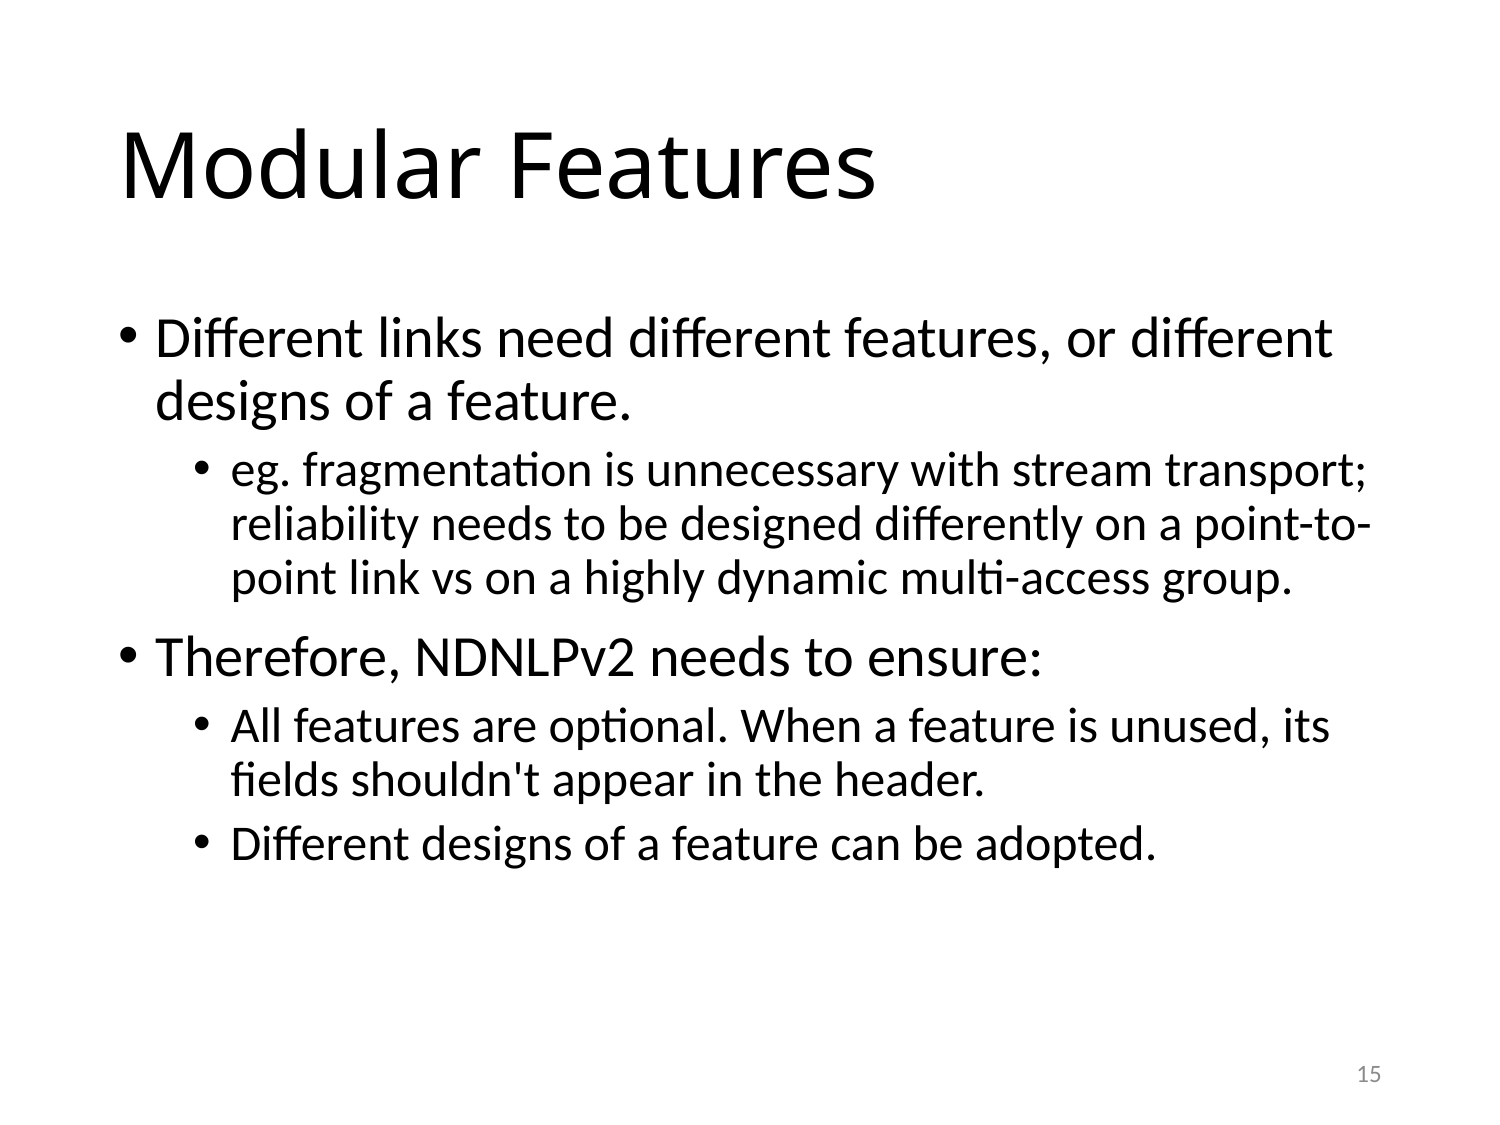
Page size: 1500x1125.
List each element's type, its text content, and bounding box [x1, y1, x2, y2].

title Modular Features [103, 59, 1397, 278]
slide_number 15 [1059, 1042, 1397, 1103]
list Different links need different features, or different designs of a feature. eg. fragmentation is unnecessary with stream transport; reliability needs to be designed differently on a point-to-point link vs on a highly dynamic multi-access group. Therefore, NDNLPv2 needs to ensure: All features are optional. When a feature is unused, its fields shouldn't appear in the header. Different designs of a feature can be adopted. [103, 299, 1397, 1014]
